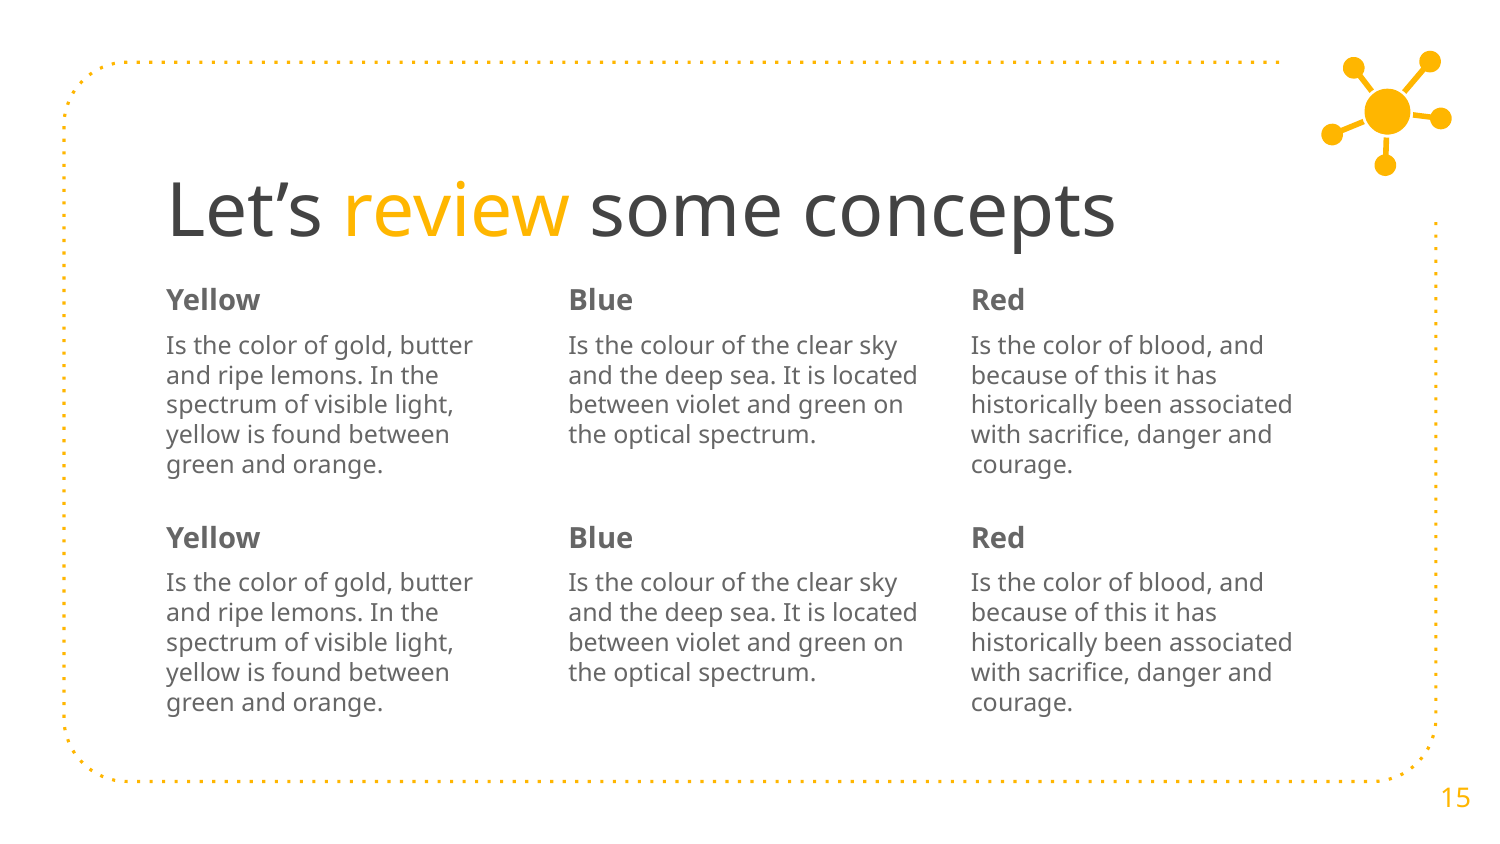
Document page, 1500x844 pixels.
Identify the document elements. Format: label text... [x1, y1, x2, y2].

slide_number 15 [1411, 753, 1500, 844]
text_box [1321, 50, 1453, 177]
list Yellow Is the color of gold, butter and ripe lemons. In the spectrum of visible light, yellow is found between green and orange. [151, 504, 534, 748]
list Blue Is the colour of the clear sky and the deep sea. It is located between violet and green on the optical spectrum. [553, 266, 936, 504]
list Blue Is the colour of the clear sky and the deep sea. It is located between violet and green on the optical spectrum. [553, 504, 936, 748]
list Yellow Is the color of gold, butter and ripe lemons. In the spectrum of visible light, yellow is found between green and orange. [151, 266, 534, 504]
list Red Is the color of blood, and because of this it has historically been associated with sacrifice, danger and courage. [955, 504, 1339, 748]
list Red Is the color of blood, and because of this it has historically been associated with sacrifice, danger and courage. [955, 266, 1339, 504]
title Let’s review some concepts [151, 146, 1278, 287]
